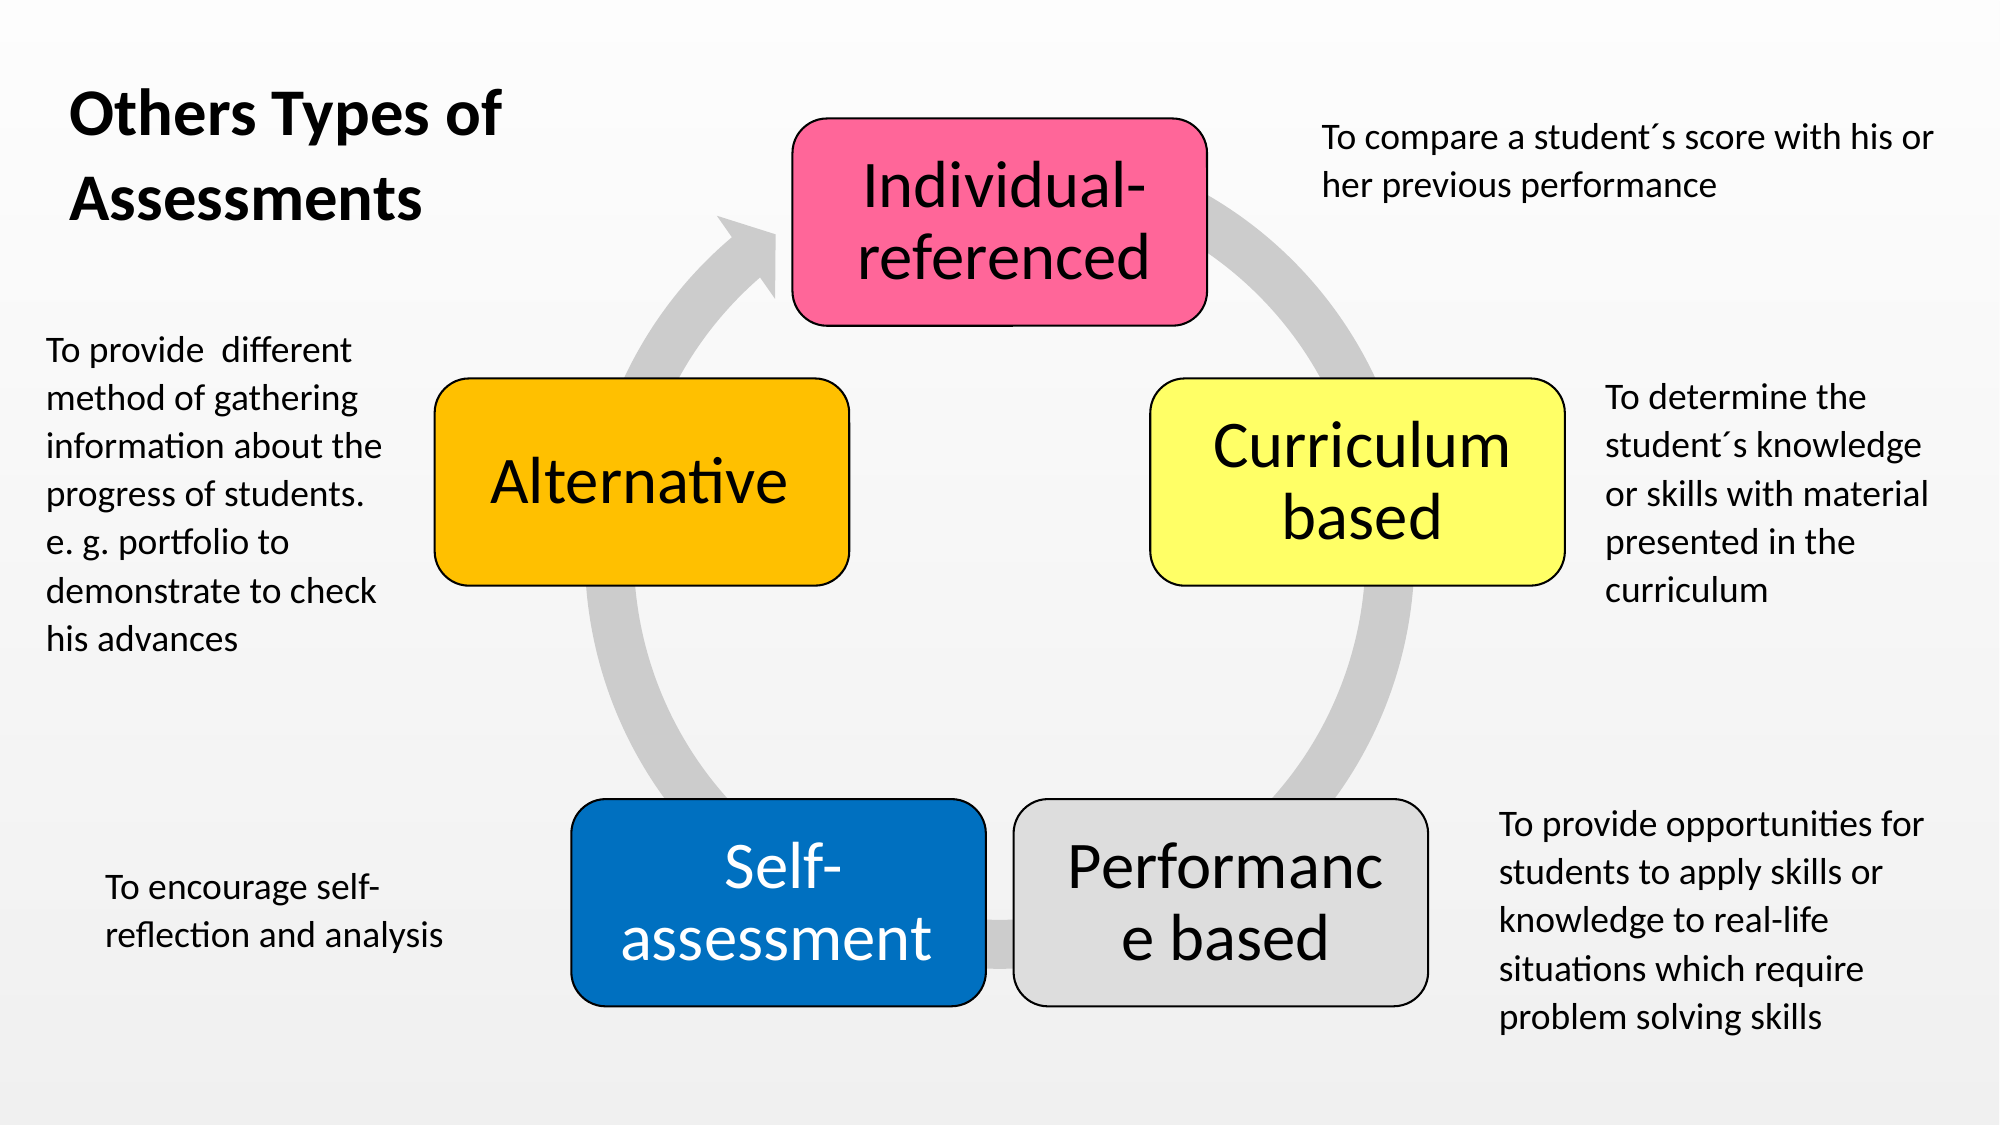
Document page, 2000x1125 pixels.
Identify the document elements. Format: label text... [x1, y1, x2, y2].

text_box Others Types of Assessments [54, 55, 563, 242]
text_box To provide different method of gathering information about the progress of students. e. g. portfolio to demonstrate to check his advances [31, 314, 333, 667]
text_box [333, 118, 1667, 1007]
text_box To compare a student´s score with his or her previous performance [1306, 101, 1957, 213]
text_box To determine the student´s knowledge or skills with material presented in the curriculum [1667, 361, 1957, 618]
text_box To encourage self-reflection and analysis [90, 851, 333, 963]
text_box To provide opportunities for students to apply skills or knowledge to real-life situations which require problem solving skills [1484, 788, 1992, 1044]
